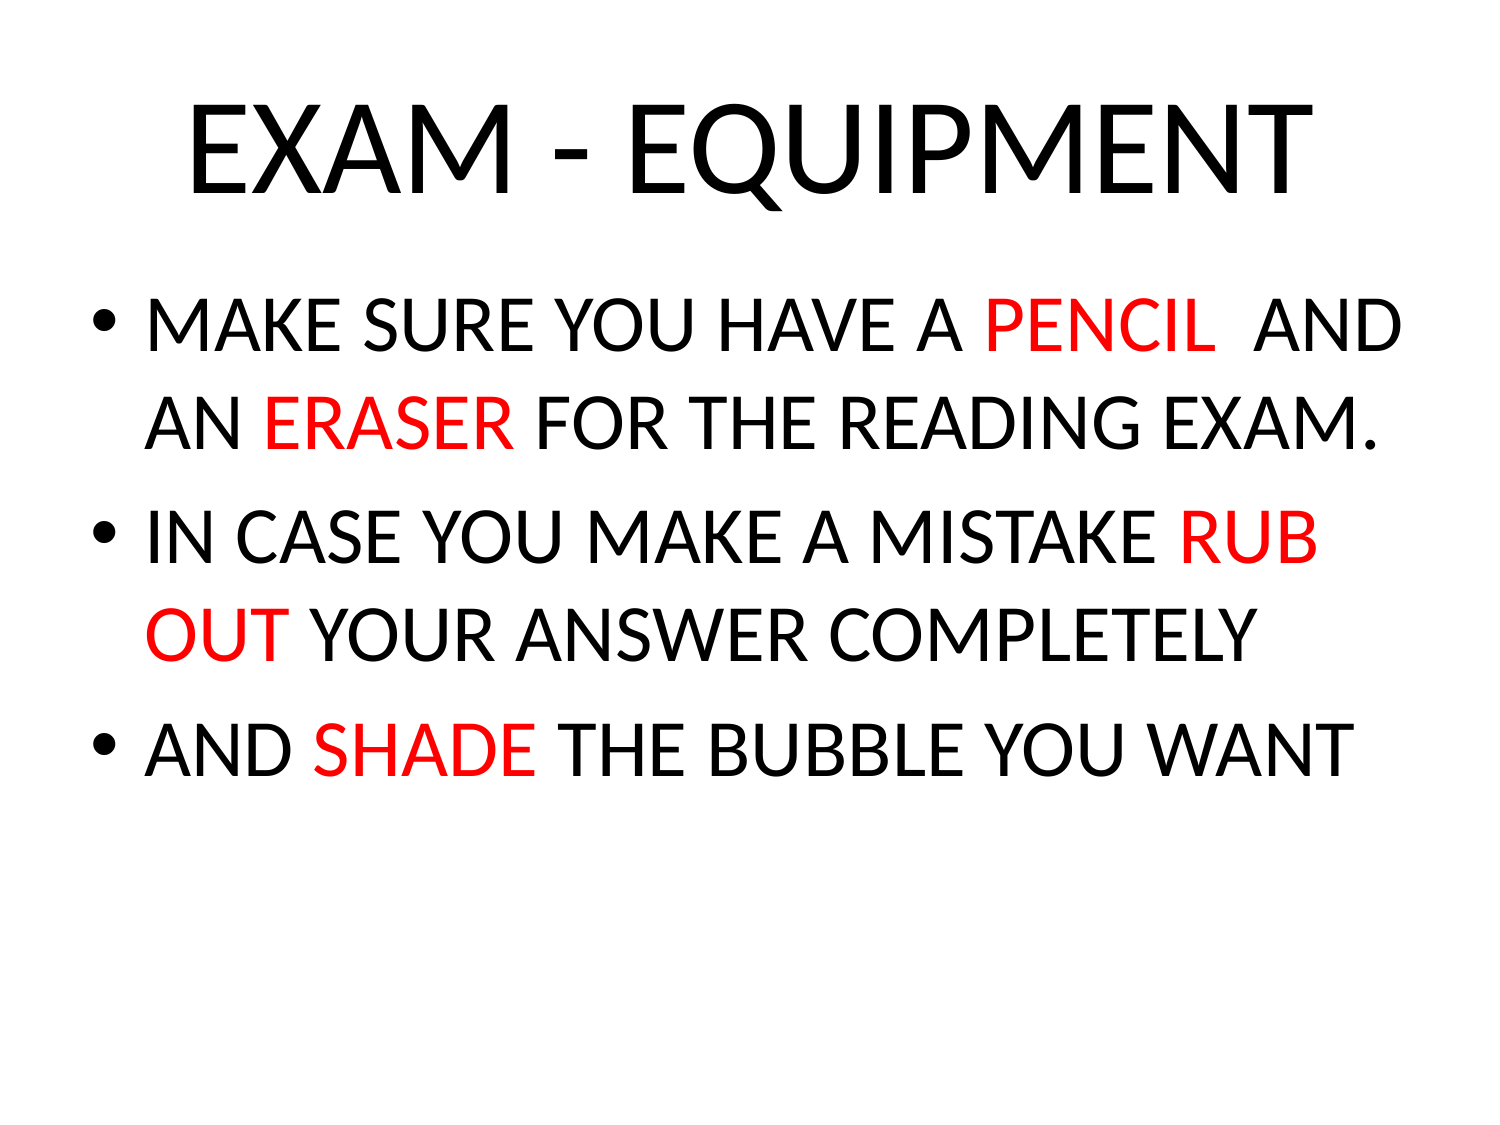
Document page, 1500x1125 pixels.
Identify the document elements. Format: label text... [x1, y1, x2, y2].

list MAKE SURE YOU HAVE A PENCIL AND AN ERASER FOR THE READING EXAM. IN CASE YOU MAKE A MISTAKE RUB OUT YOUR ANSWER COMPLETELY AND SHADE THE BUBBLE YOU WANT [75, 262, 1425, 1005]
title EXAM - EQUIPMENT [75, 45, 1425, 233]
